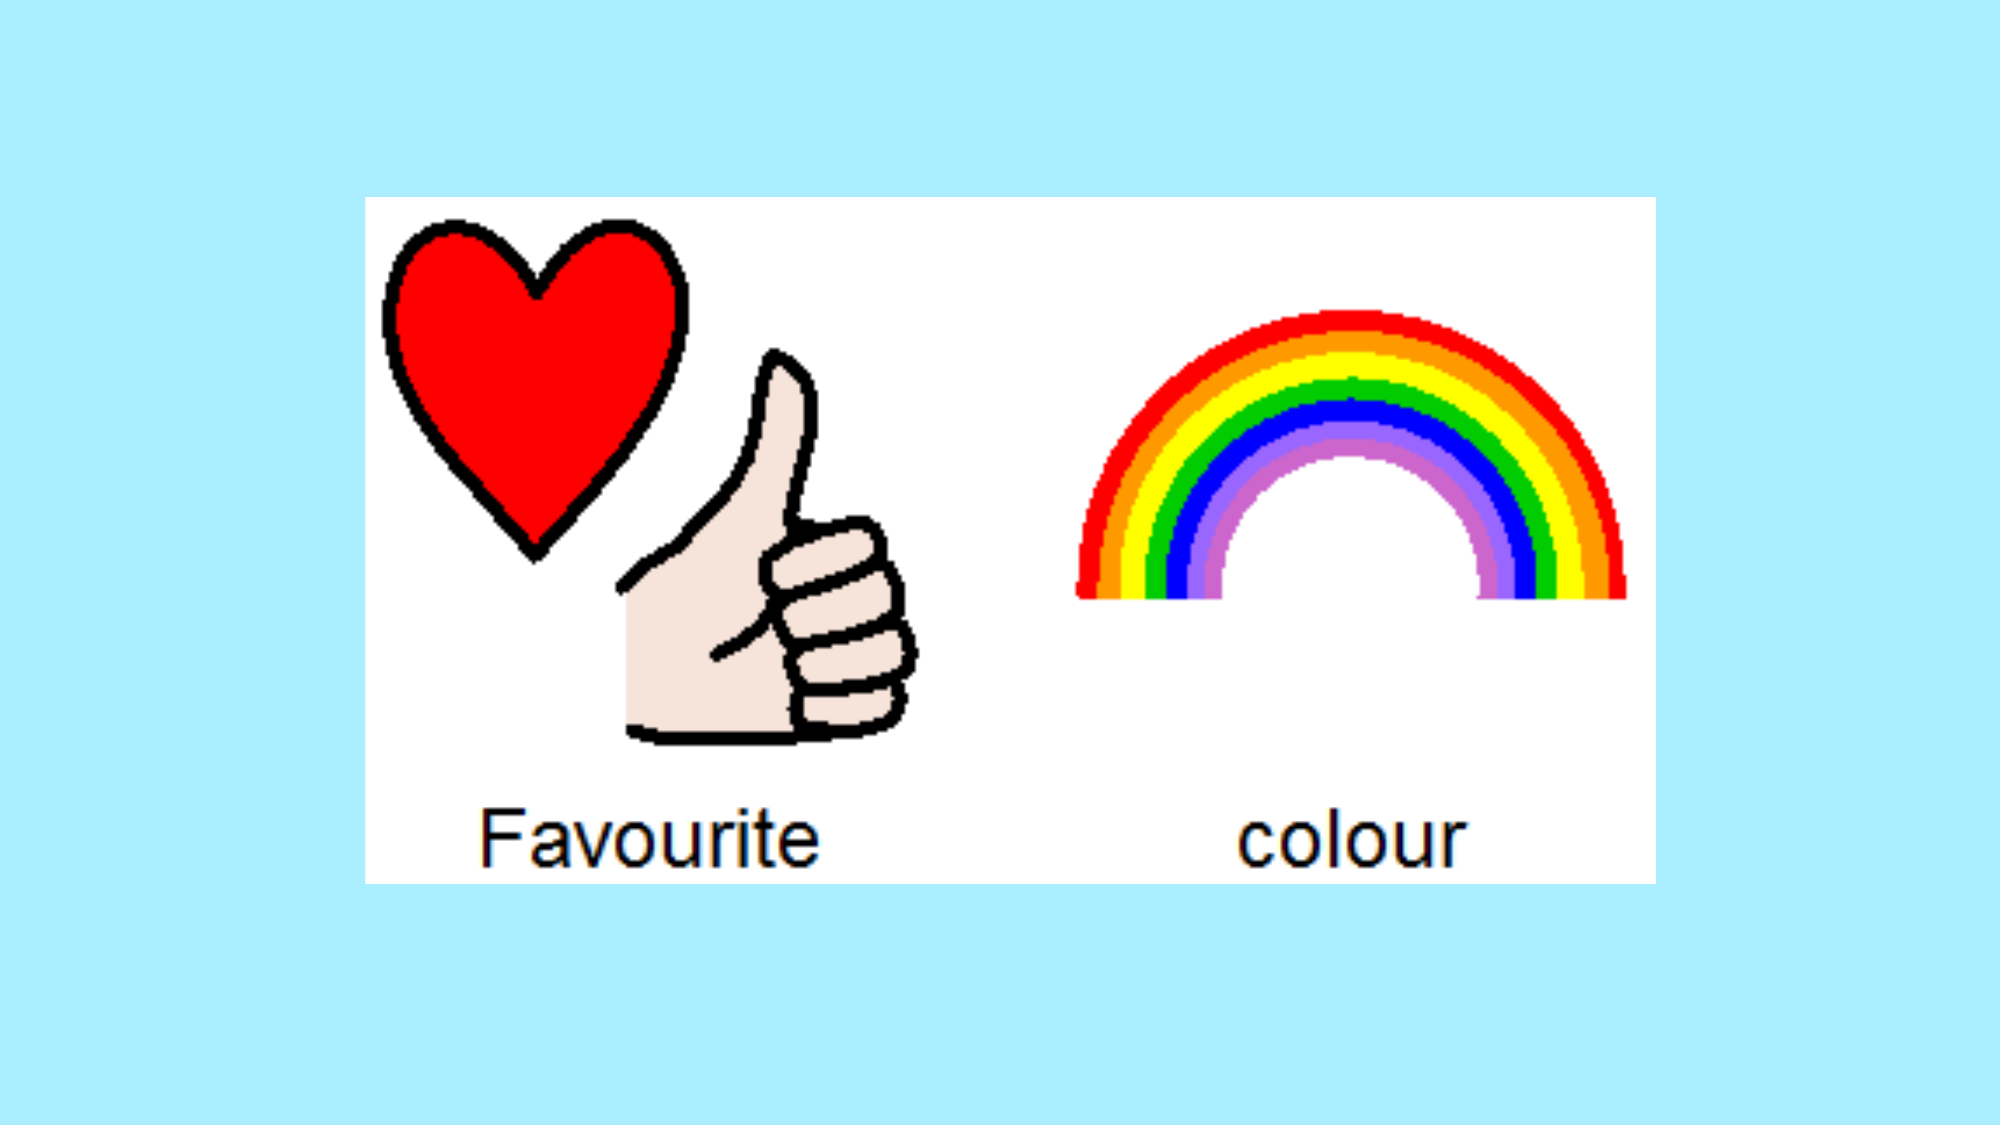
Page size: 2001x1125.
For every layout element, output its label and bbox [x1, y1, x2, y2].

picture [365, 197, 1656, 884]
